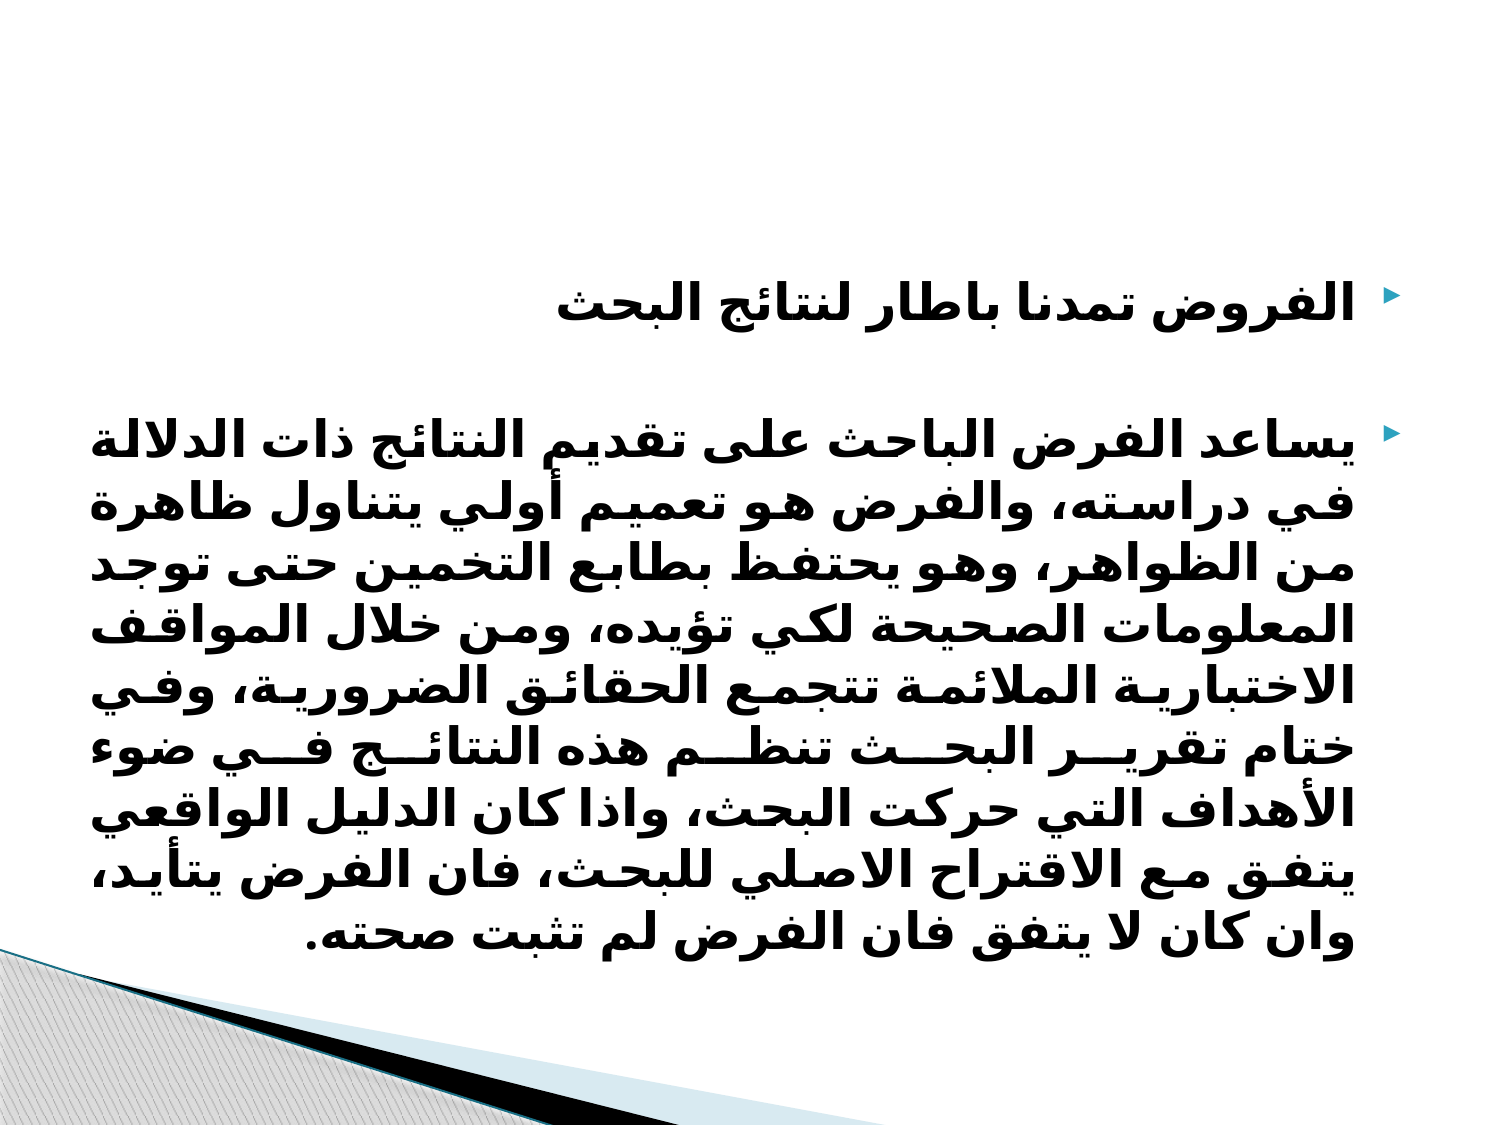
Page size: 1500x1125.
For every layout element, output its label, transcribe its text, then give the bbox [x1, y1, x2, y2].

list الفروض تمدنا باطار لنتائج البحث يساعد الفرض الباحث على تقديم النتائج ذات الدلالة في دراسته، والفرض هو تعميم أولي يتناول ظاهرة من الظواهر، وهو يحتفظ بطابع التخمين حتى توجد المعلومات الصحيحة لكي تؤيده، ومن خلال المواقف الاختبارية الملائمة تتجمع الحقائق الضرورية، وفي ختام تقرير البحث تنظم هذه النتائج في ضوء الأهداف التي حركت البحث، واذا كان الدليل الواقعي يتفق مع الاقتراح الاصلي للبحث، فان الفرض يتأيد، وان كان لا يتفق فان الفرض لم تثبت صحته. [75, 243, 1425, 986]
